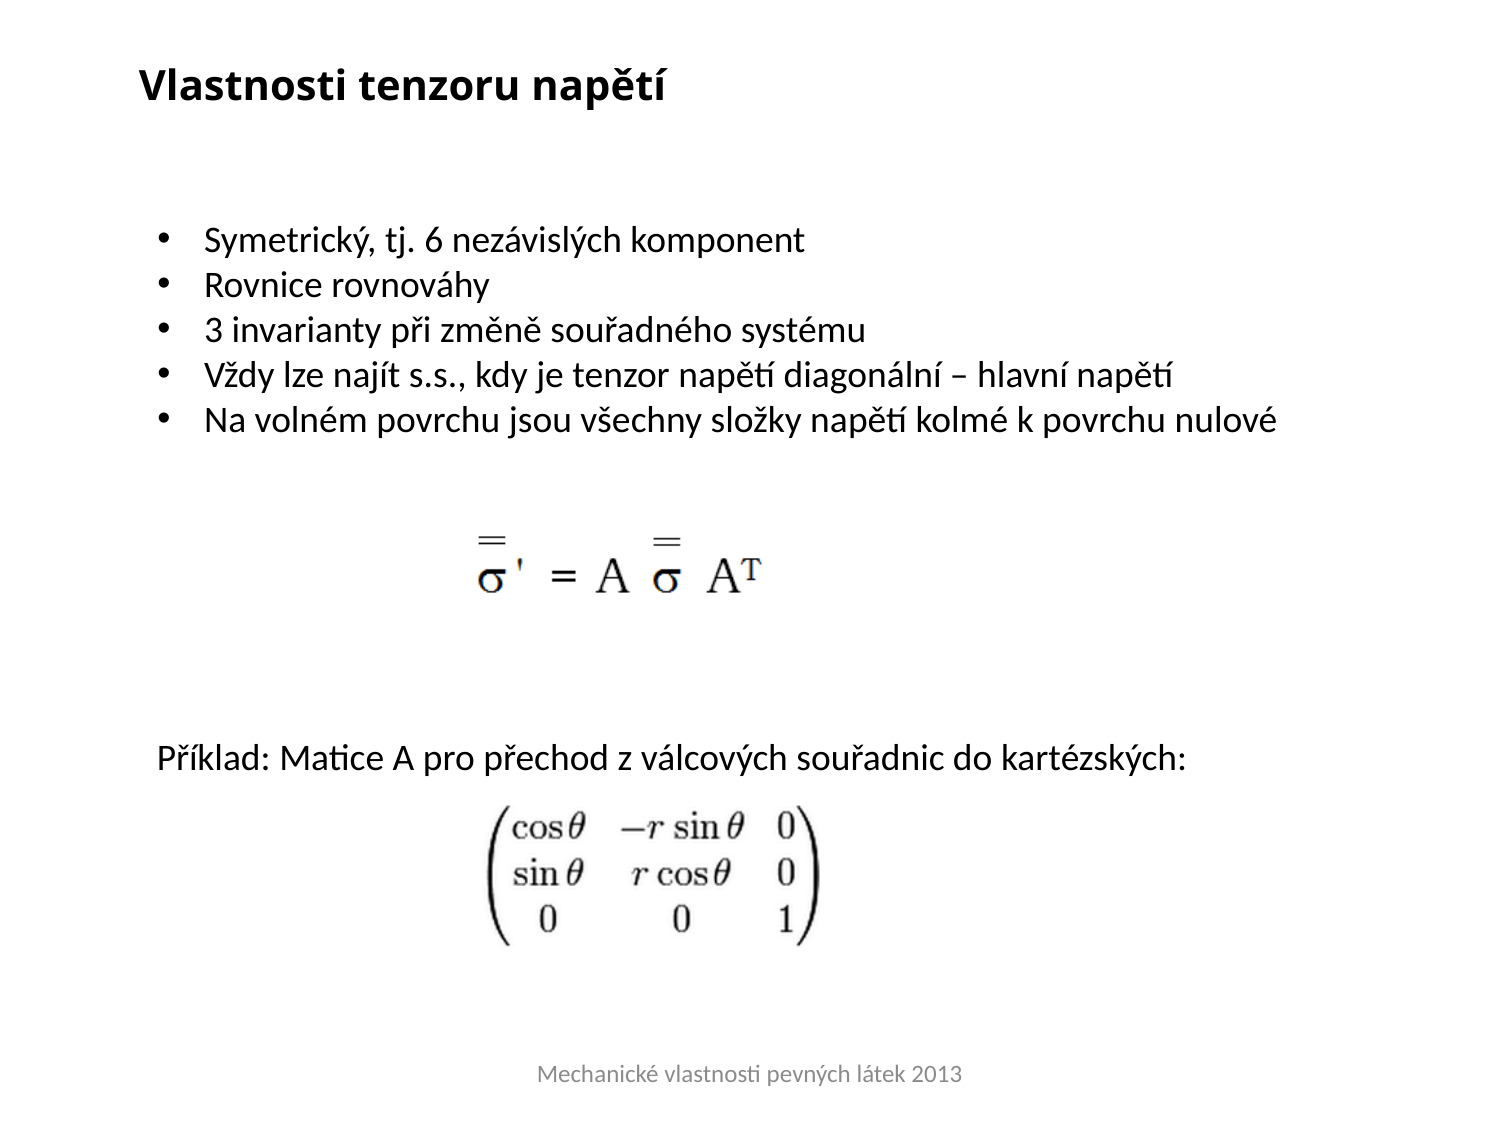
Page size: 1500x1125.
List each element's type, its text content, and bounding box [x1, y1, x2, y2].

picture [477, 780, 837, 968]
picture [438, 526, 802, 626]
footer Mechanické vlastnosti pevných látek 2013 [512, 1042, 988, 1103]
text_box Vlastnosti tenzoru napětí [123, 51, 762, 116]
text_box Symetrický, tj. 6 nezávislých komponent Rovnice rovnováhy 3 invarianty při změně souřadného systému Vždy lze najít s.s., kdy je tenzor napětí diagonální – hlavní napětí Na volném povrchu jsou všechny složky napětí kolmé k povrchu nulové [142, 208, 1294, 448]
text_box Příklad: Matice A pro přechod z válcových souřadnic do kartézských: [142, 680, 1204, 786]
